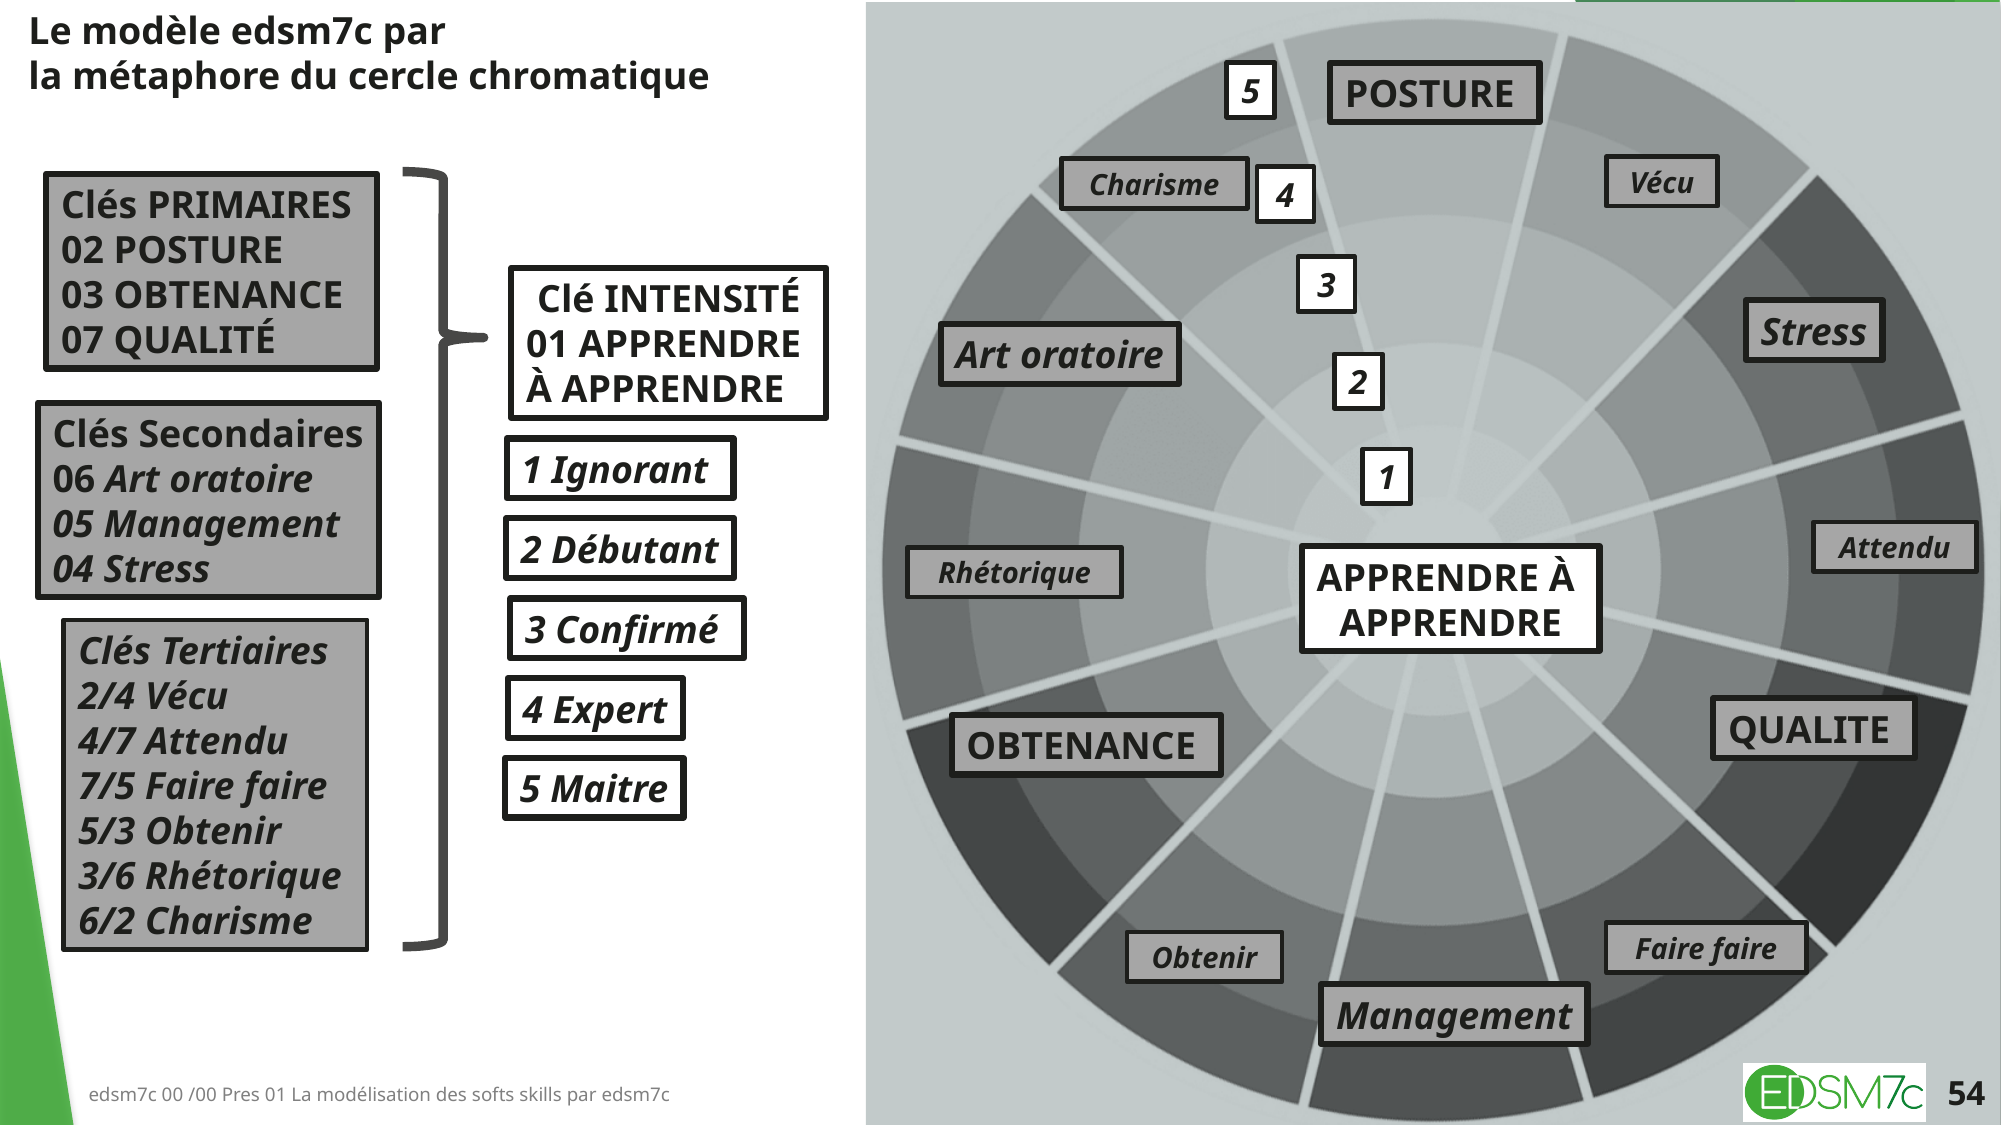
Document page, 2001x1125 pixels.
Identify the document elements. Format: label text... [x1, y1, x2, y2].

text_box Clés Tertiaires 2/4 Vécu 4/7 Attendu 7/5 Faire faire 5/3 Obtenir 3/6 Rhétorique 6/2 Charisme [63, 619, 368, 950]
text_box 3 Confirmé [510, 598, 744, 659]
text_box Clé INTENSITÉ 01 APPRENDRE À APPRENDRE [511, 267, 827, 418]
text_box 5 Maitre [505, 757, 684, 818]
text_box 2 Débutant [506, 518, 734, 578]
text_box [552, 430, 561, 438]
picture [865, 1, 2000, 1125]
text_box [612, 324, 644, 385]
text_box 4 Expert [507, 678, 683, 738]
text_box Clés PRIMAIRES 02 POSTURE 03 OBTENANCE 07 QUALITÉ [46, 173, 377, 369]
text_box Clés Secondaires 06 Art oratoire 05 Management 04 Stress [37, 402, 380, 598]
text_box [402, 170, 485, 948]
text_box Le modèle edsm7c par la métaphore du cercle chromatique [13, 0, 874, 105]
footer edsm7c 00 /00 Pres 01 La modélisation des softs skills par edsm7c [73, 1065, 858, 1125]
text_box 1 Ignorant [506, 438, 734, 499]
